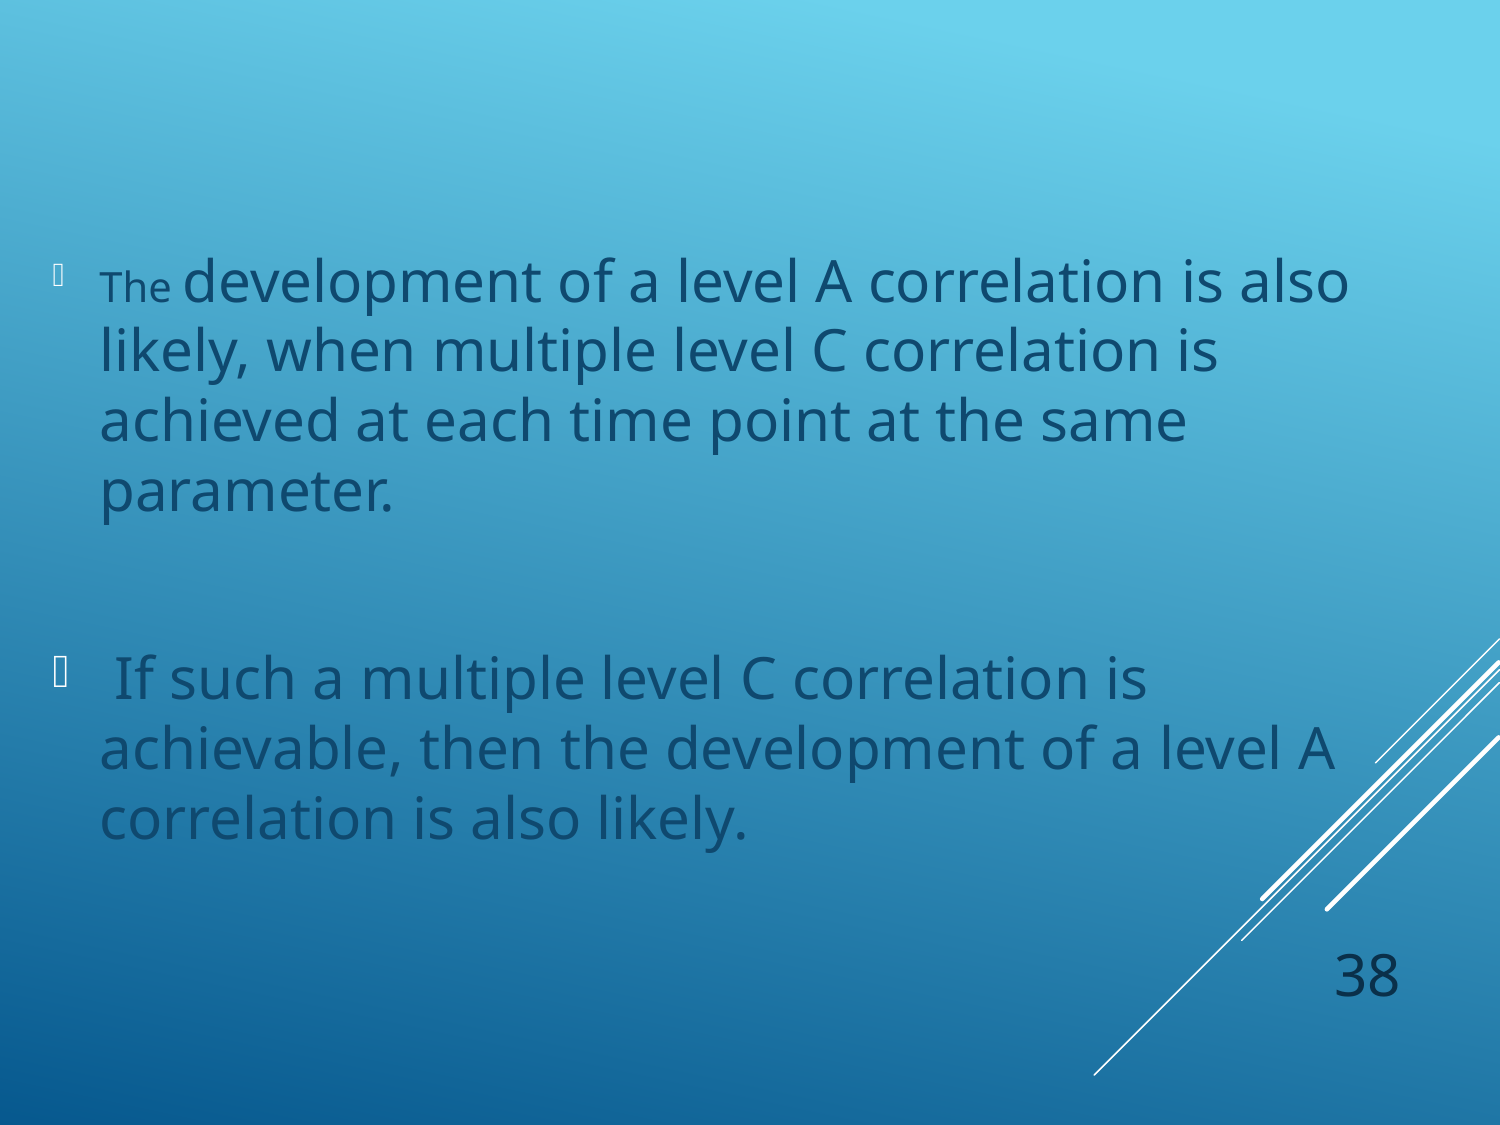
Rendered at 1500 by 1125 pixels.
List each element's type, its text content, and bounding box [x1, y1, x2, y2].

slide_number 38 [1275, 915, 1416, 1025]
list The development of a level A correlation is also likely, when multiple level C correlation is achieved at each time point at the same parameter. If such a multiple level C correlation is achievable, then the development of a level A correlation is also likely. [37, 87, 1463, 1075]
